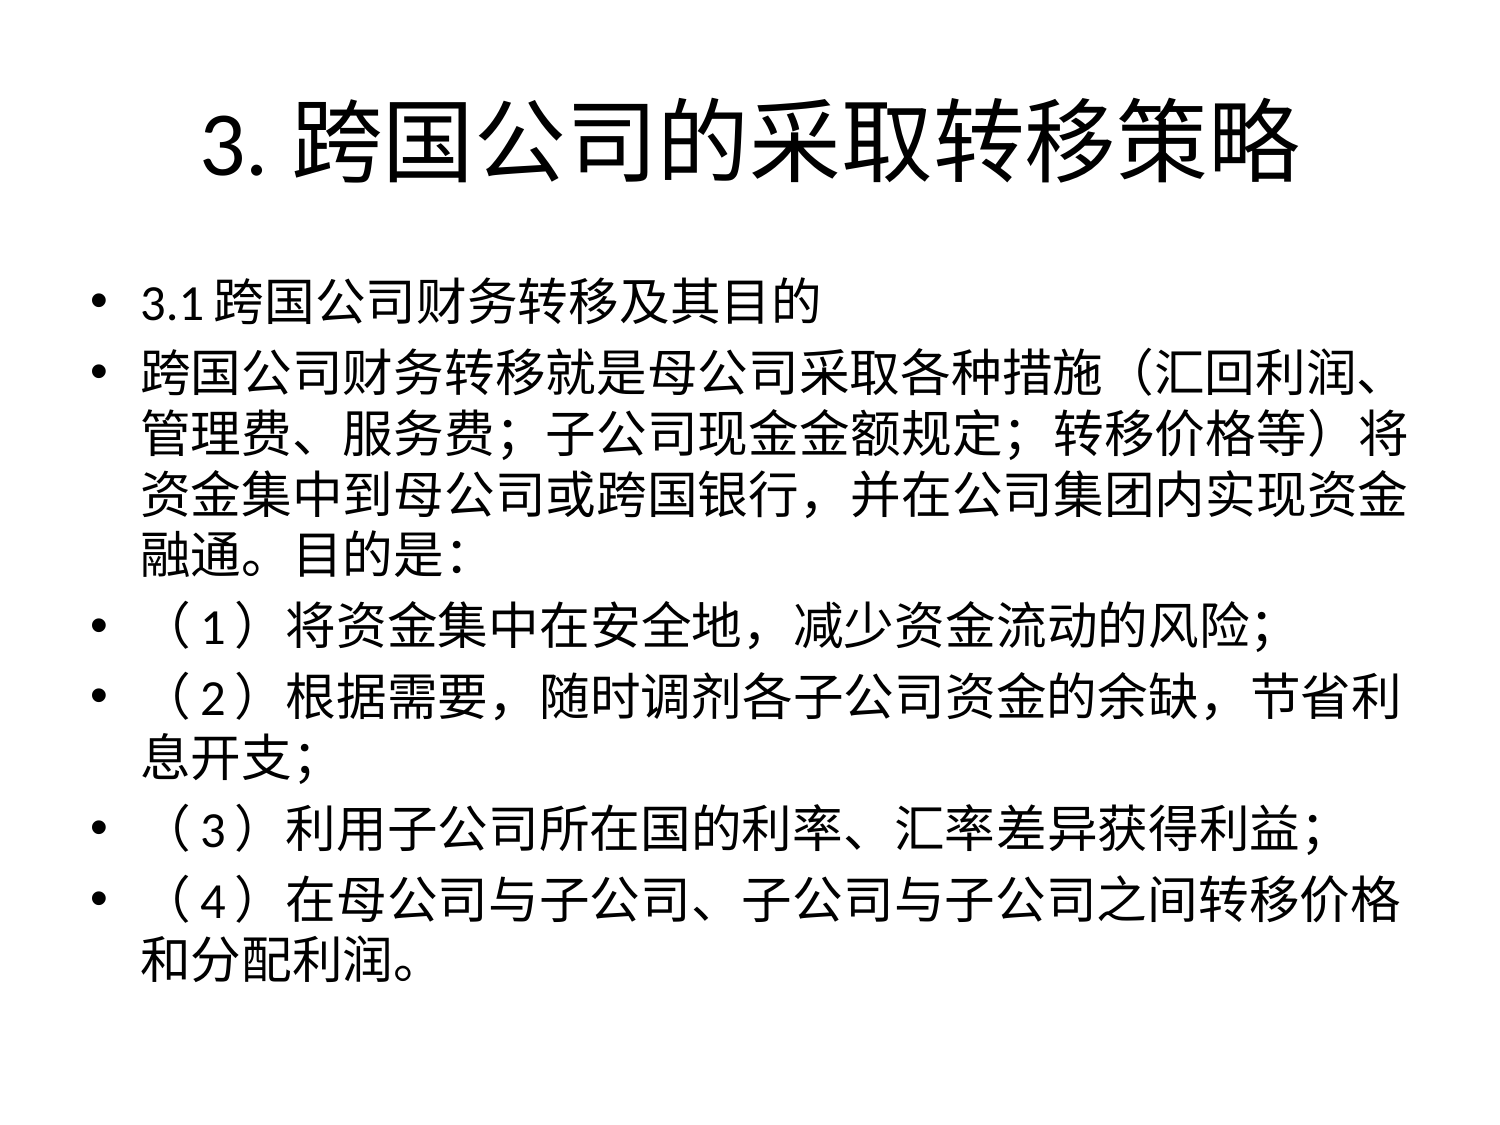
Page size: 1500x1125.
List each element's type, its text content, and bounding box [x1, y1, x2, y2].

list 3.1跨国公司财务转移及其目的 跨国公司财务转移就是母公司采取各种措施（汇回利润、管理费、服务费；子公司现金金额规定；转移价格等）将资金集中到母公司或跨国银行，并在公司集团内实现资金融通。目的是： （1）将资金集中在安全地，减少资金流动的风险； （2）根据需要，随时调剂各子公司资金的余缺，节省利息开支； （3）利用子公司所在国的利率、汇率差异获得利益； （4）在母公司与子公司、子公司与子公司之间转移价格和分配利润。 [75, 262, 1425, 1005]
title 3.跨国公司的采取转移策略 [75, 45, 1425, 233]
